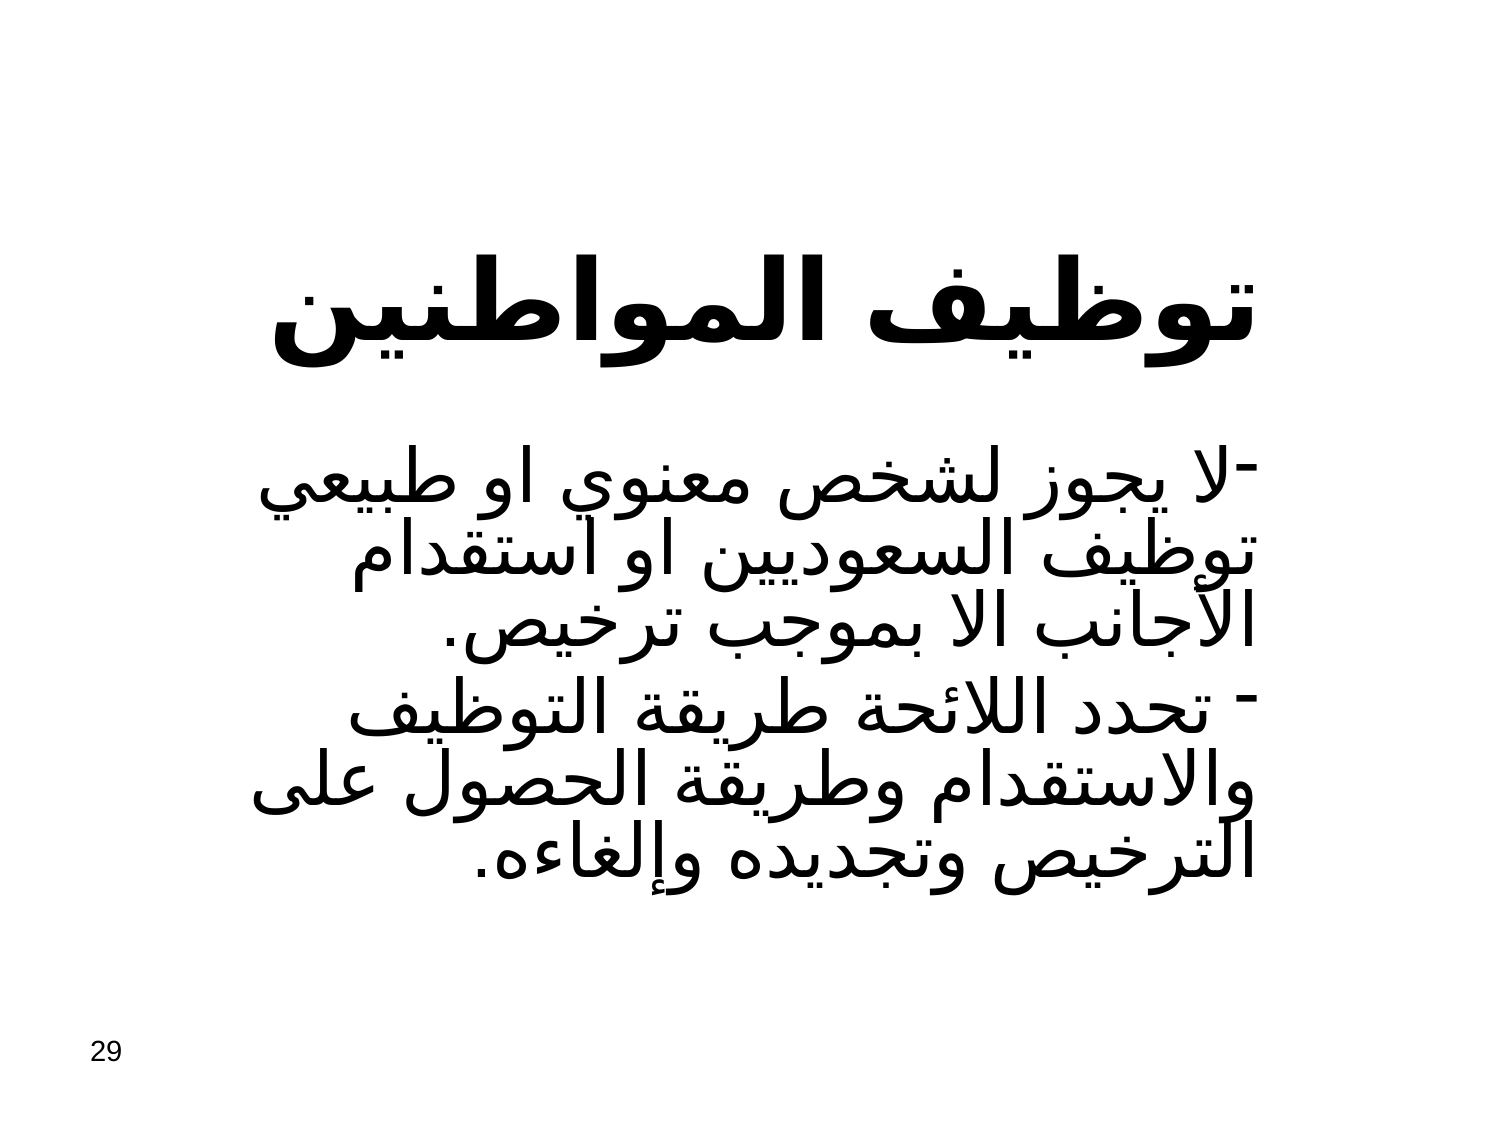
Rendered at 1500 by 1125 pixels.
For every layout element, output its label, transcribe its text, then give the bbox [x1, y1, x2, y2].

slide_number 29 [74, 1024, 426, 1103]
subtitle لا يجوز لشخص معنوي او طبيعي توظيف السعوديين او استقدام الأجانب الا بموجب ترخيص. تحدد اللائحة طريقة التوظيف والاستقدام وطريقة الحصول على الترخيص وتجديده وإلغاءه. [174, 437, 1276, 938]
title توظيف المواطنين [112, 174, 1388, 417]
